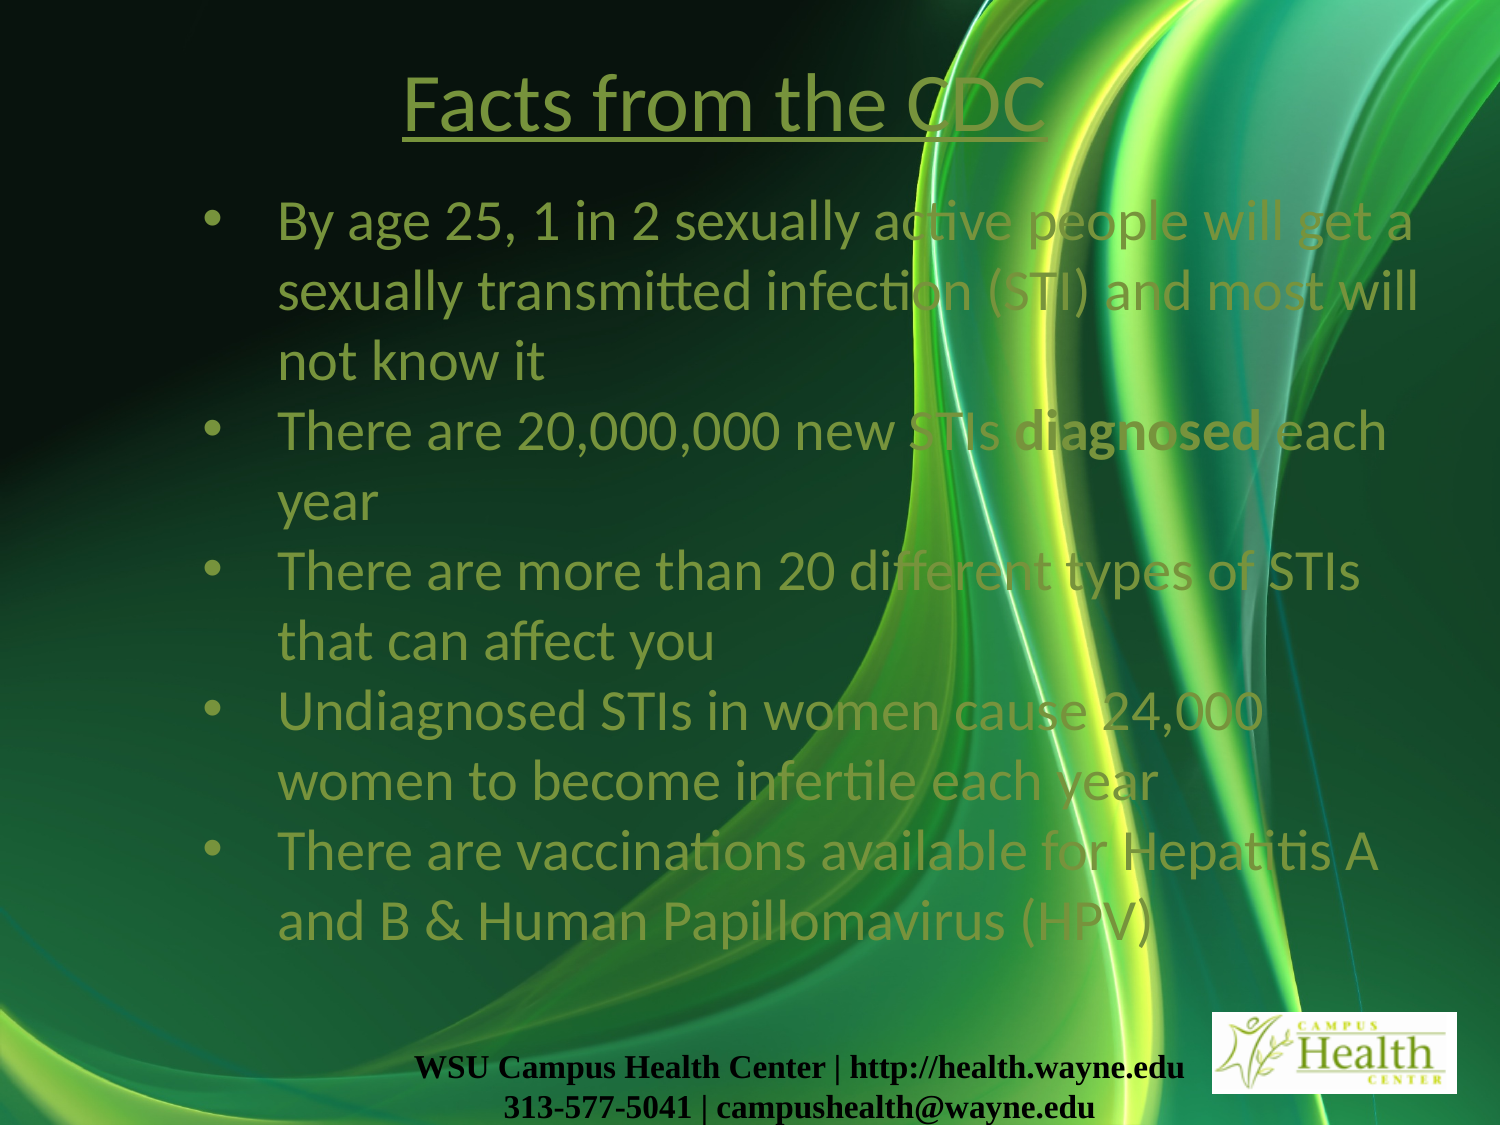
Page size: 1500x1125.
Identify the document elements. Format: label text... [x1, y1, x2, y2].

text_box Facts from the CDC [387, 40, 1500, 156]
text_box WSU Campus Health Center | http://health.wayne.edu 313-577-5041 | campushealth@wayne.edu [387, 1037, 1213, 1125]
text_box By age 25, 1 in 2 sexually active people will get a sexually transmitted infection (STI) and most will not know it There are 20,000,000 new STIs diagnosed each year There are more than 20 different types of STIs that can affect you Undiagnosed STIs in women cause 24,000 women to become infertile each year There are vaccinations available for Hepatitis A and B & Human Papillomavirus (HPV) [187, 174, 1450, 1040]
picture [0, 0, 1500, 1125]
